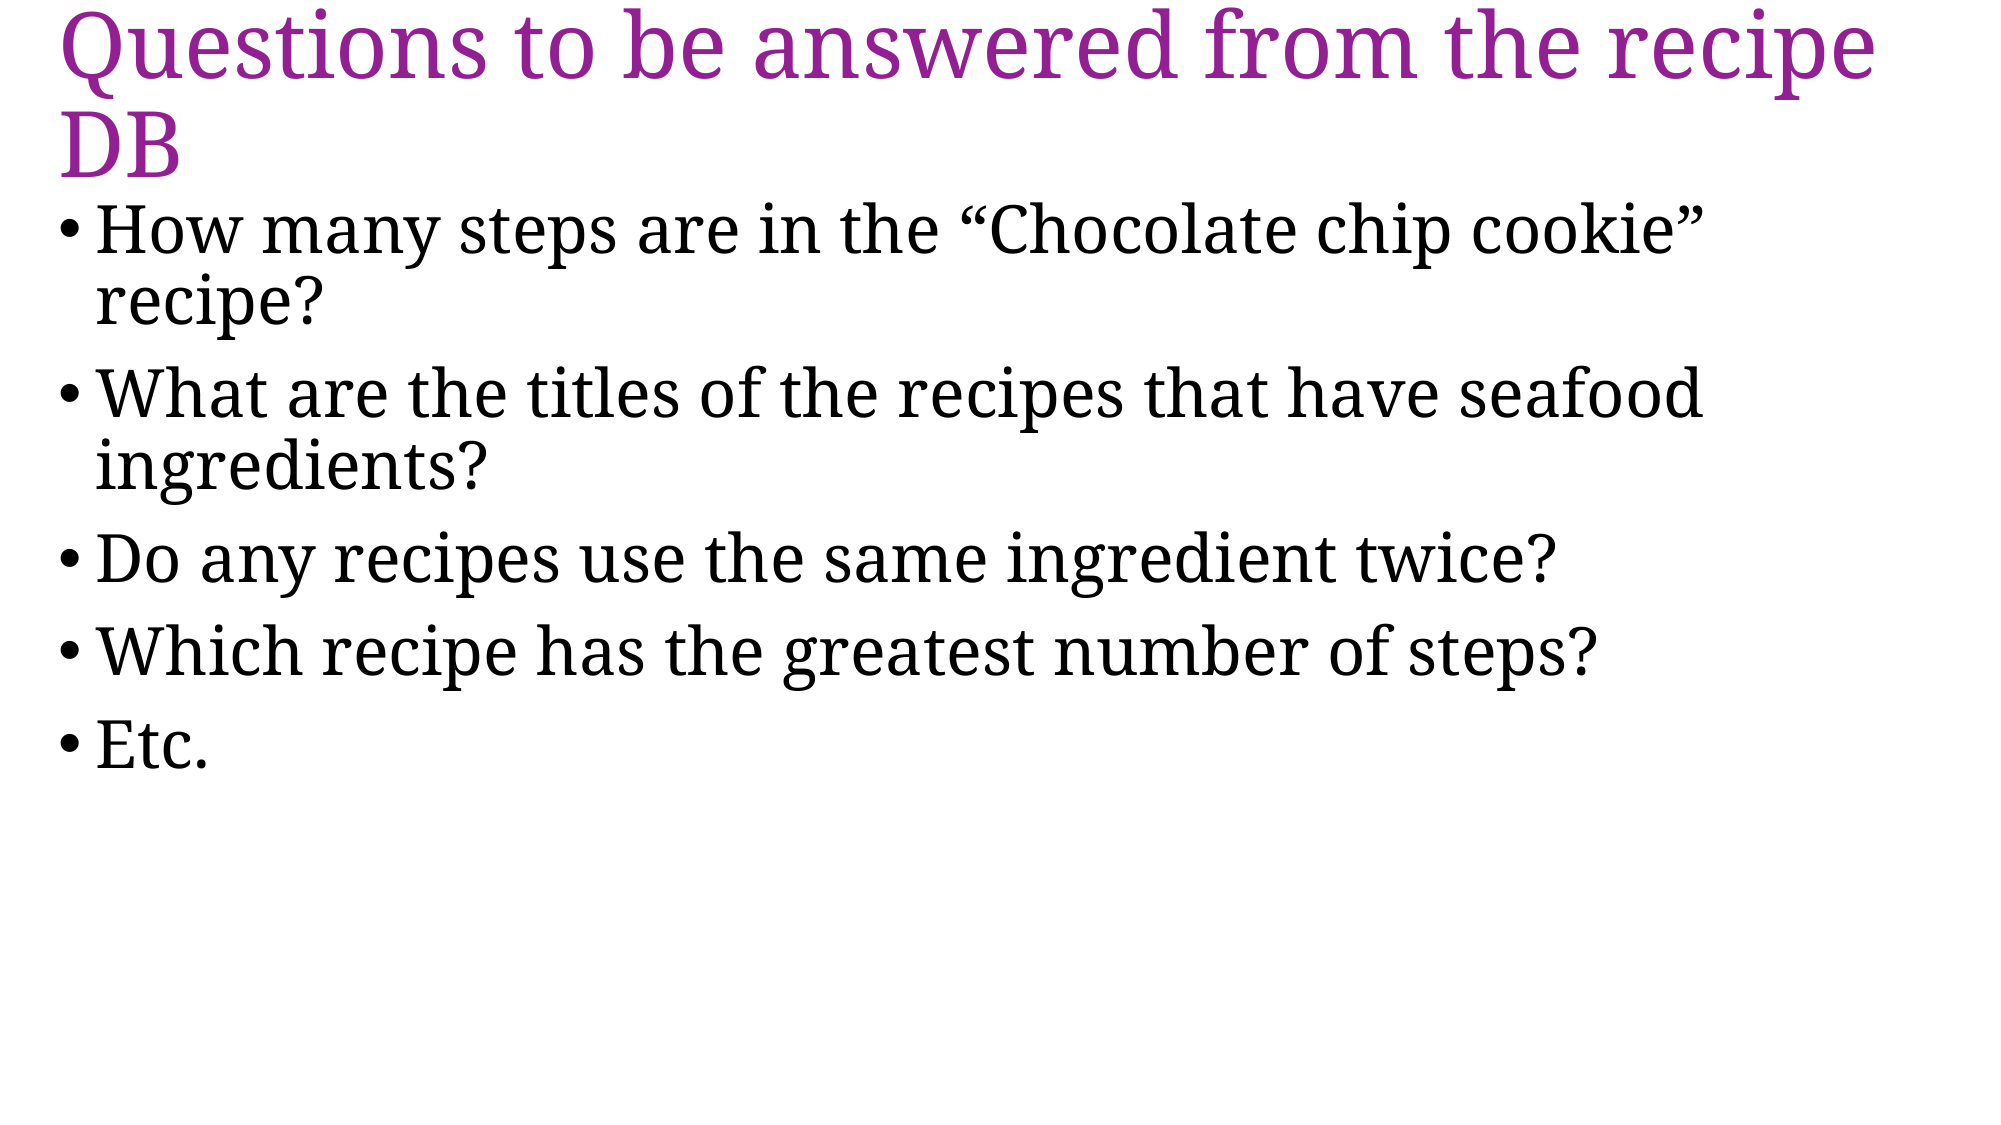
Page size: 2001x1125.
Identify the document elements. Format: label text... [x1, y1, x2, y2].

title Questions to be answered from the recipe DB [43, 25, 1953, 171]
list How many steps are in the “Chocolate chip cookie” recipe? What are the titles of the recipes that have seafood ingredients? Do any recipes use the same ingredient twice? Which recipe has the greatest number of steps? Etc. [43, 188, 1953, 1106]
